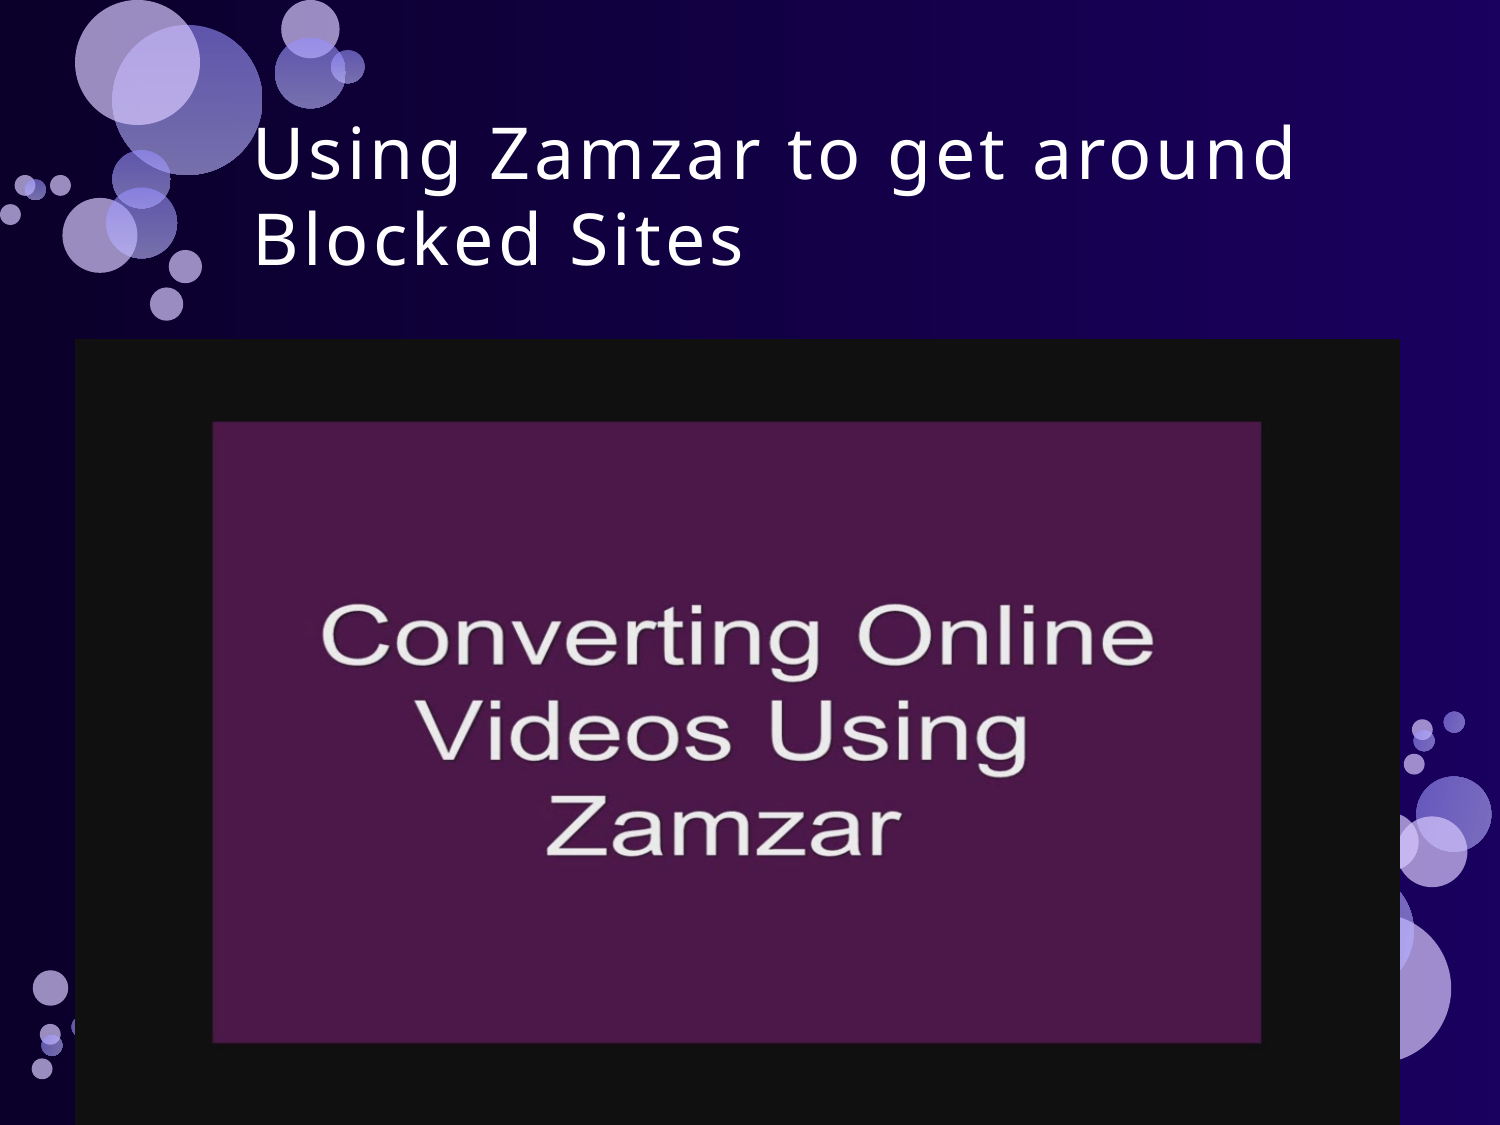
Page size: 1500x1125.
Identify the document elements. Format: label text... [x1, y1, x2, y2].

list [73, 336, 1402, 1125]
title Using Zamzar to get around Blocked Sites [237, 99, 1325, 288]
